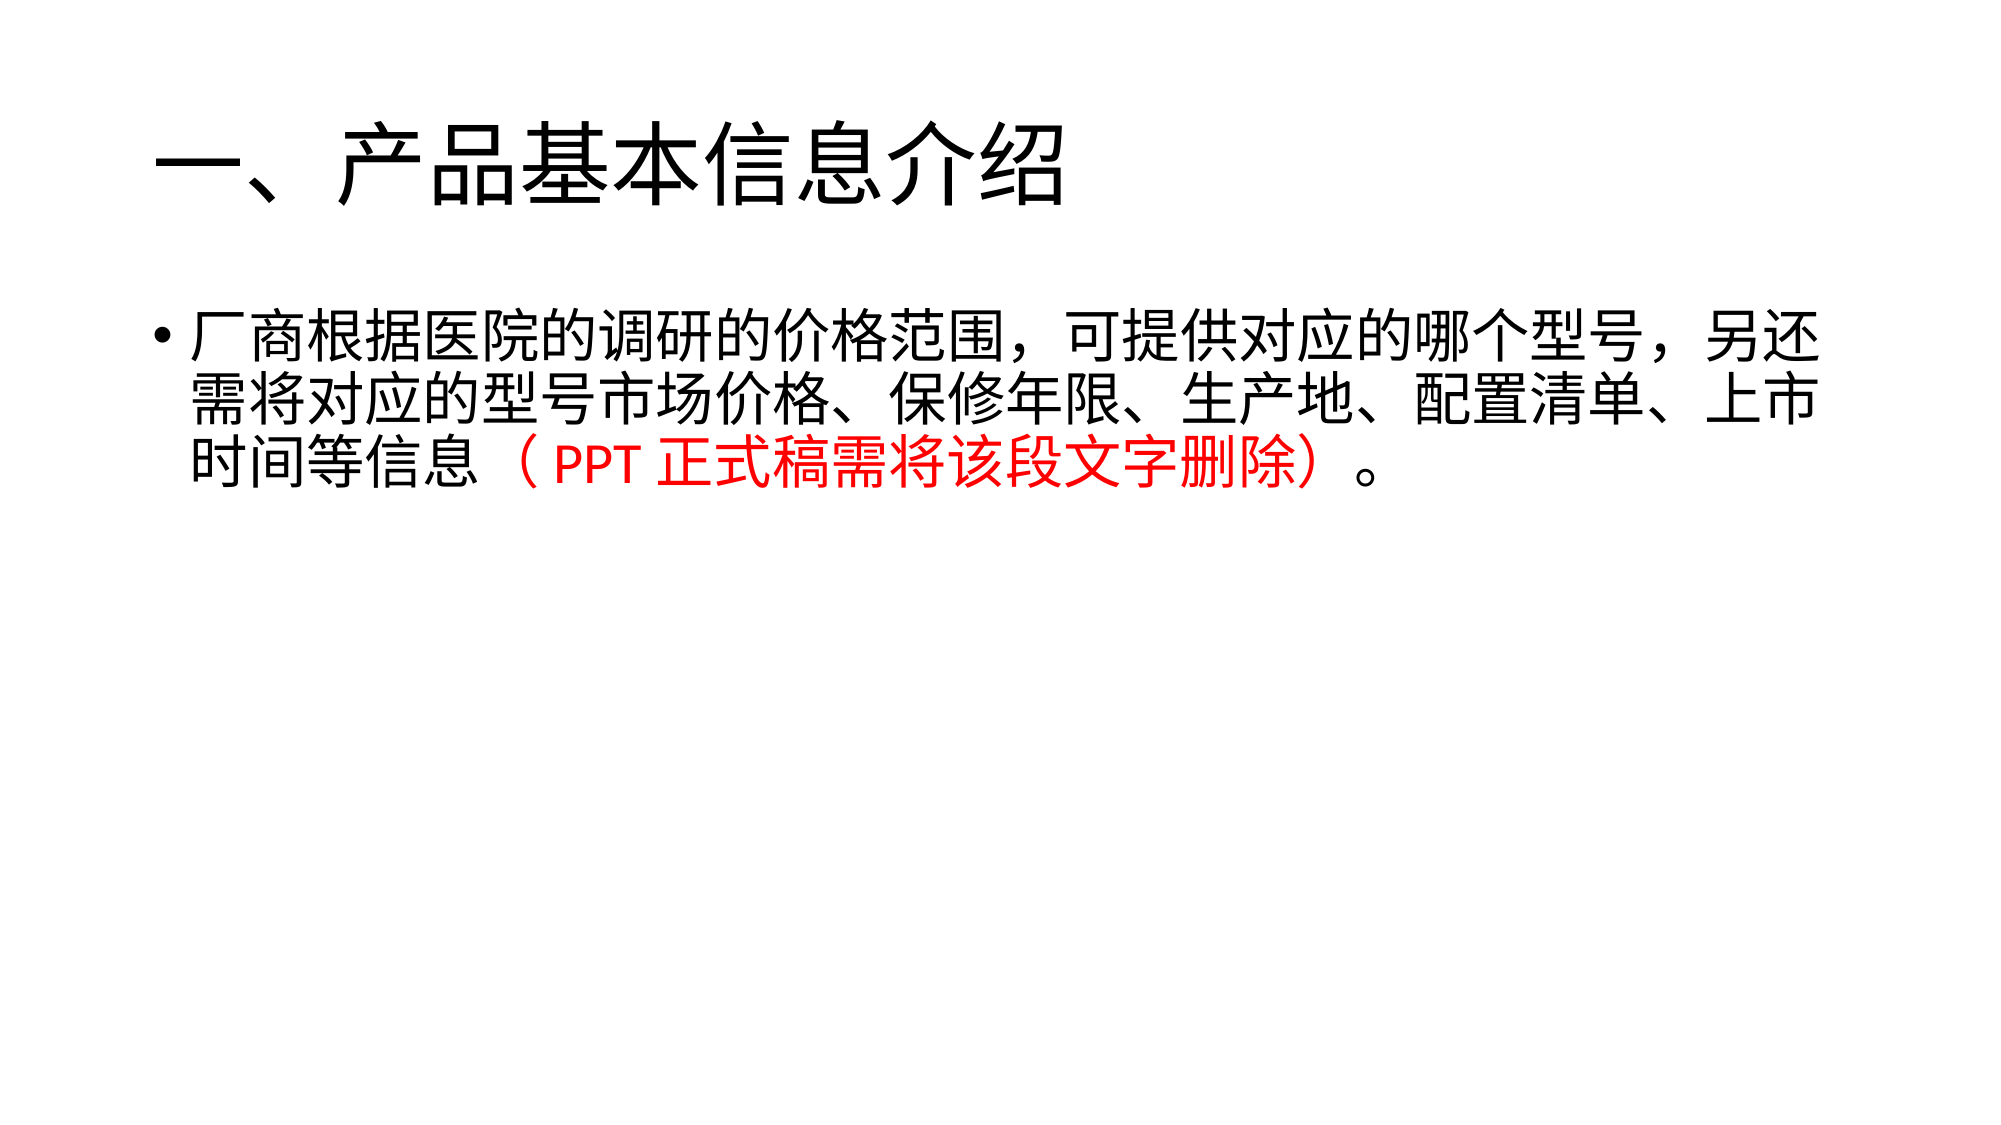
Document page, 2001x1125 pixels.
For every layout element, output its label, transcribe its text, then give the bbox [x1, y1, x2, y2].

title 一、产品基本信息介绍 [137, 59, 1863, 278]
list 厂商根据医院的调研的价格范围，可提供对应的哪个型号，另还需将对应的型号市场价格、保修年限、生产地、配置清单、上市时间等信息（PPT正式稿需将该段文字删除）。 [137, 299, 1863, 1014]
